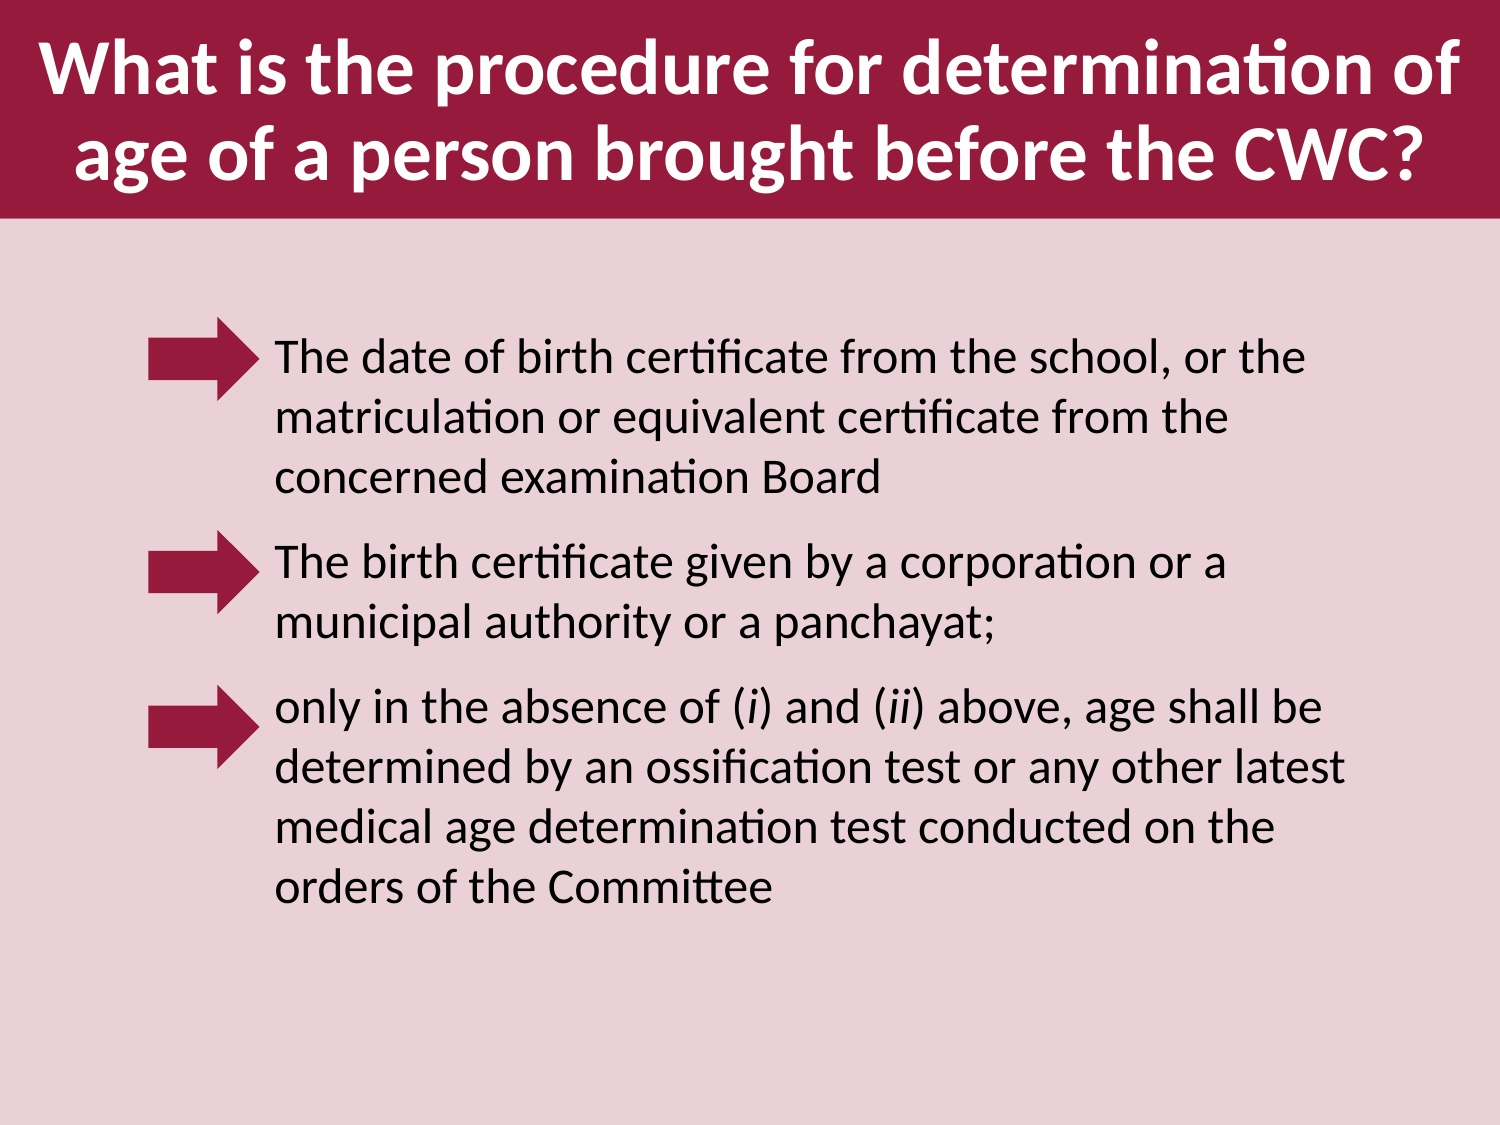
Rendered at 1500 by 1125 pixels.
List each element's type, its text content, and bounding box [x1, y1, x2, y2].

title What is the procedure for determination of age of a person brought before the CWC? [0, 19, 1500, 189]
text_box [147, 527, 262, 617]
text_box [147, 314, 262, 404]
list The date of birth certificate from the school, or the matriculation or equivalent certificate from the concerned examination Board The birth certificate given by a corporation or a municipal authority or a panchayat; only in the absence of (i) and (ii) above, age shall be determined by an ossification test or any other latest medical age determination test conducted on the orders of the Committee [259, 316, 1391, 967]
text_box [147, 682, 262, 772]
